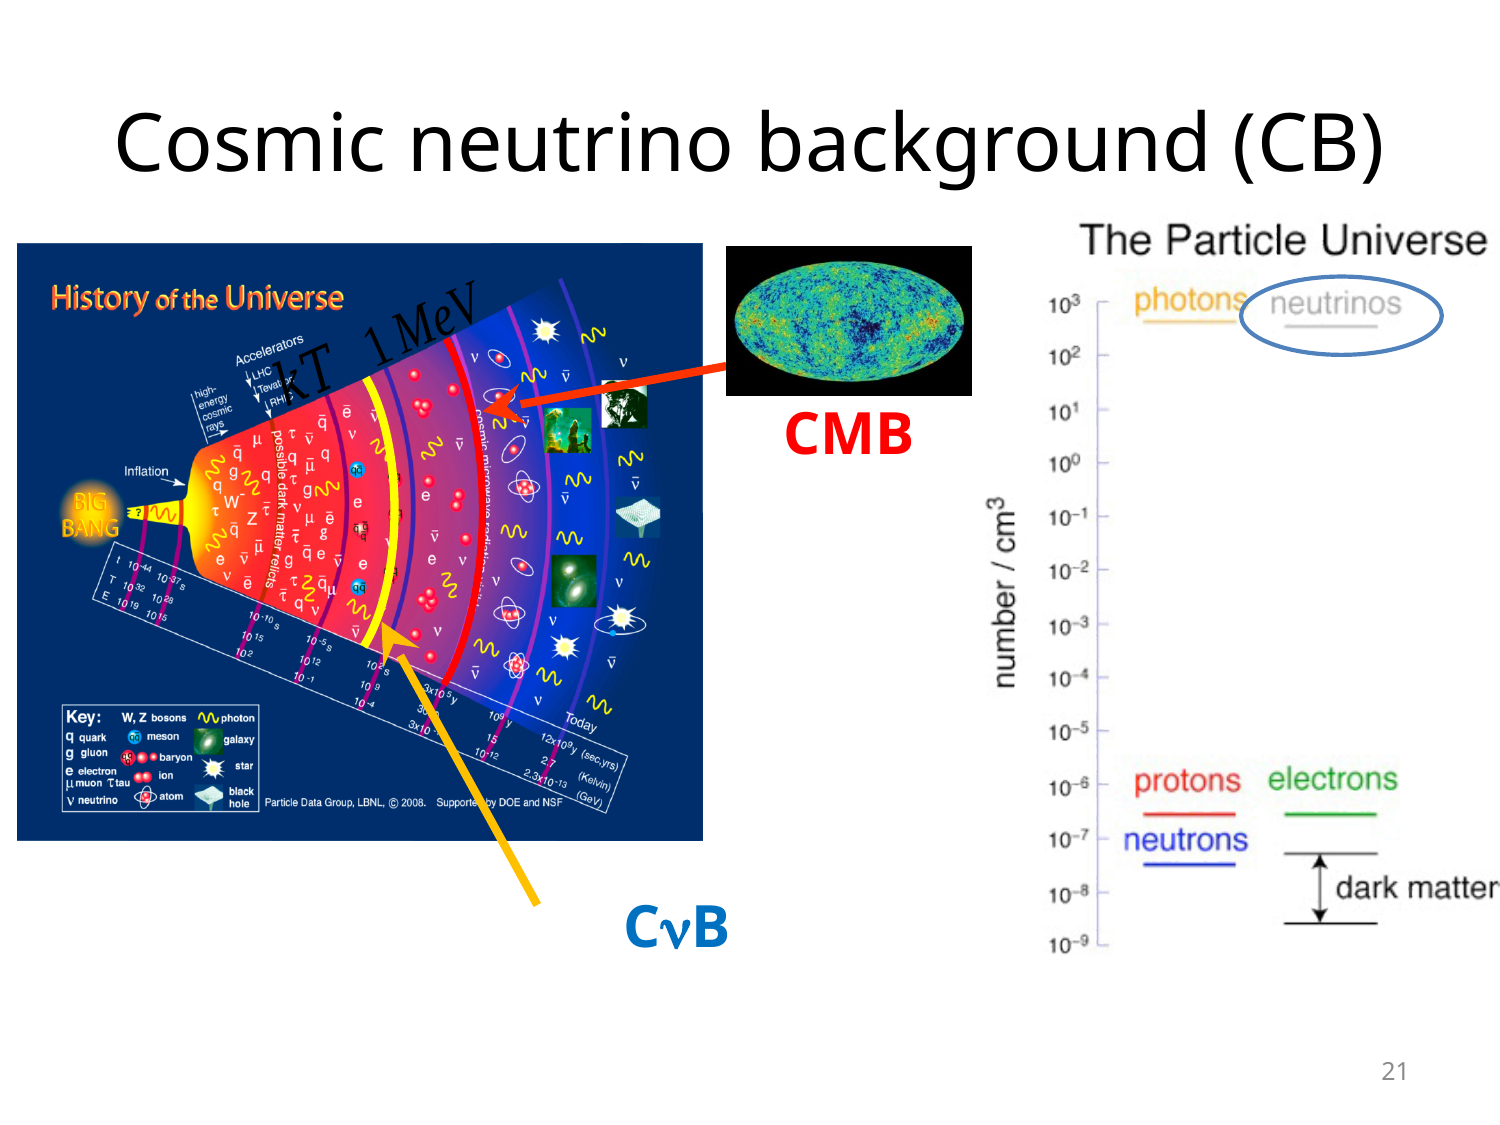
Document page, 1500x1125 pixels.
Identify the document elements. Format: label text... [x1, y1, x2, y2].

picture [971, 212, 1500, 964]
slide_number 21 [1074, 1042, 1425, 1103]
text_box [17, 243, 966, 906]
